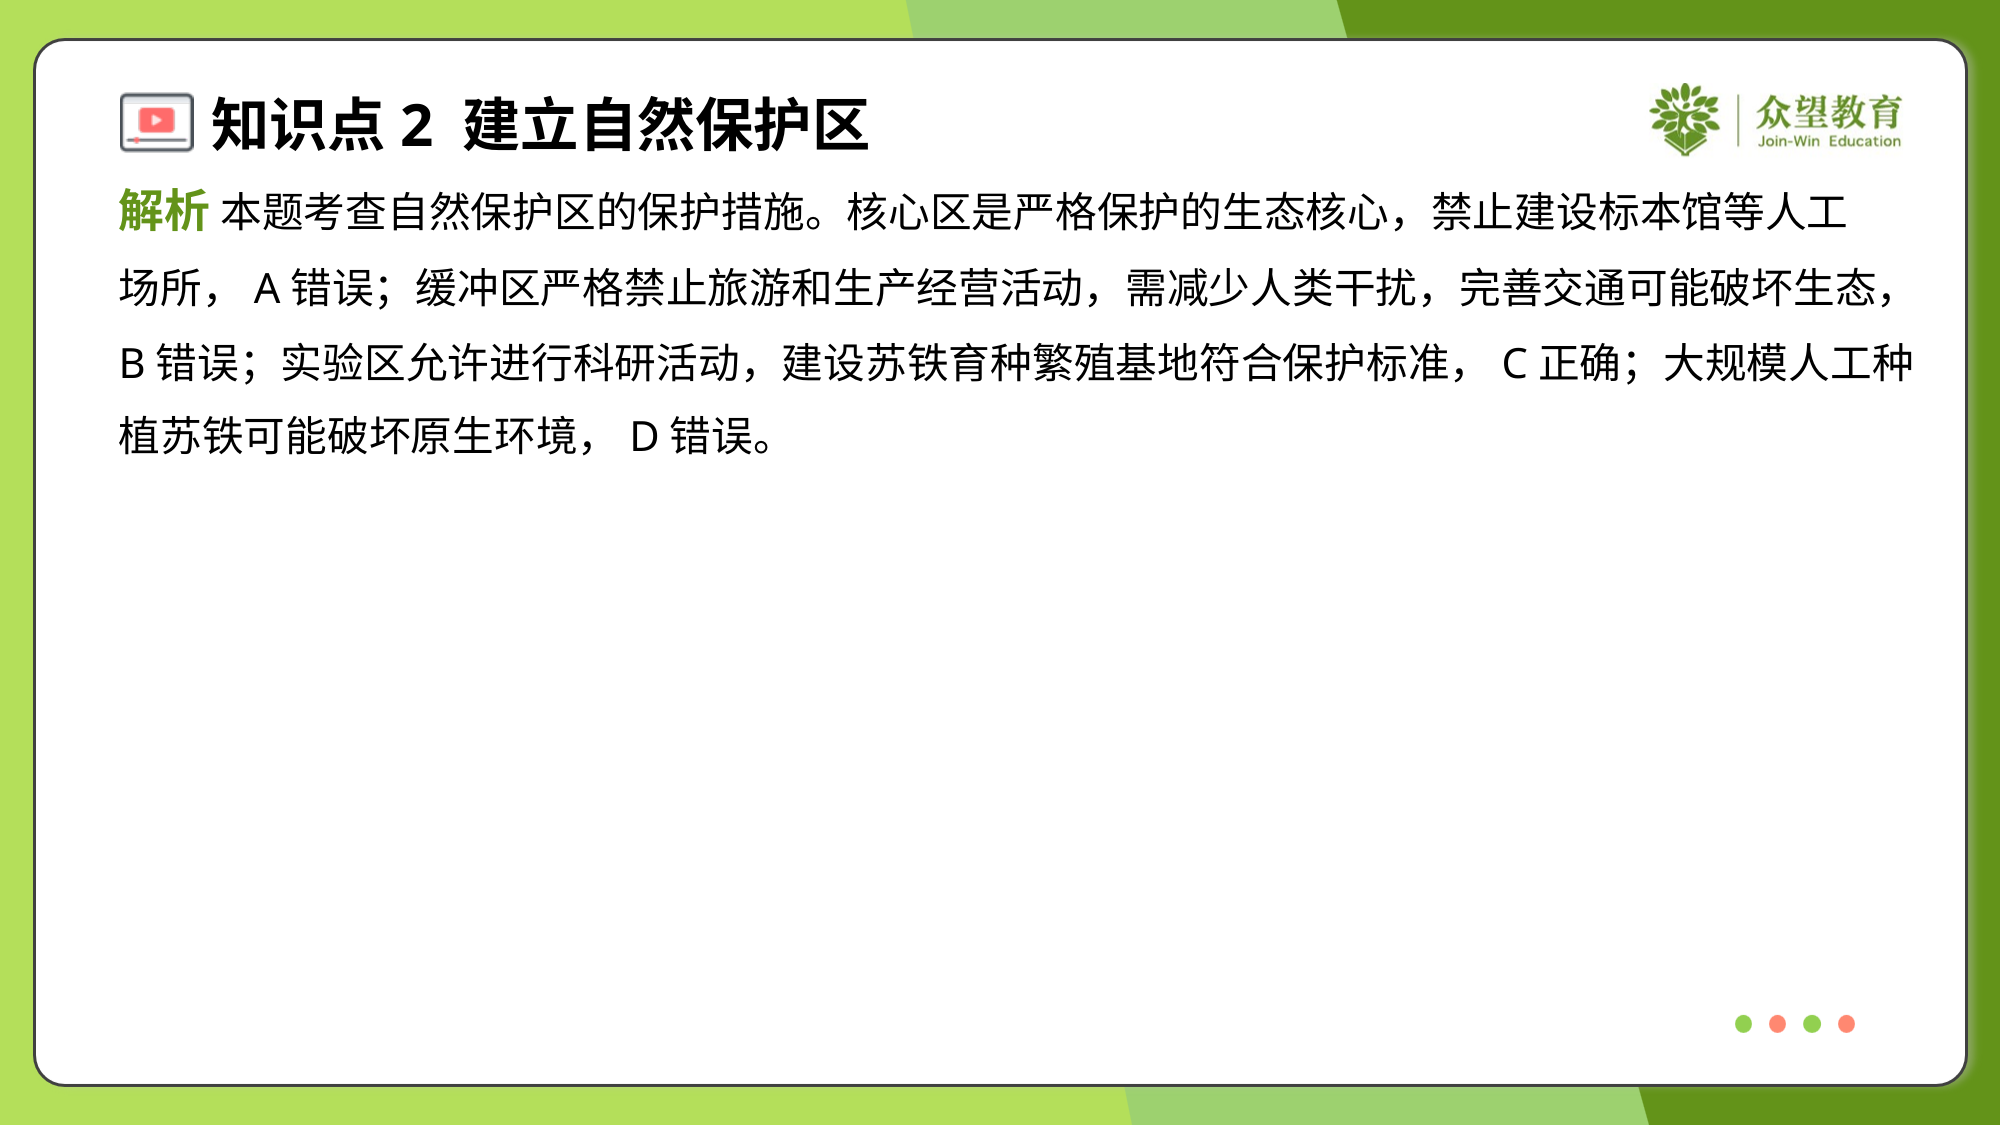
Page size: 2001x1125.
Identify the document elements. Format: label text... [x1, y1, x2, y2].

text_box 解析 本题考查自然保护区的保护措施。核心区是严格保护的生态核心，禁止建设标本馆等人工 场所，A错误；缓冲区严格禁止旅游和生产经营活动，需减少人类干扰，完善交通可能破坏生态， B错误；实验区允许进行科研活动，建设苏铁育种繁殖基地符合保护标准，C正确；大规模人工种 植苏铁可能破坏原生环境，D错误。 [118, 159, 1883, 452]
picture [0, 0, 2000, 1125]
